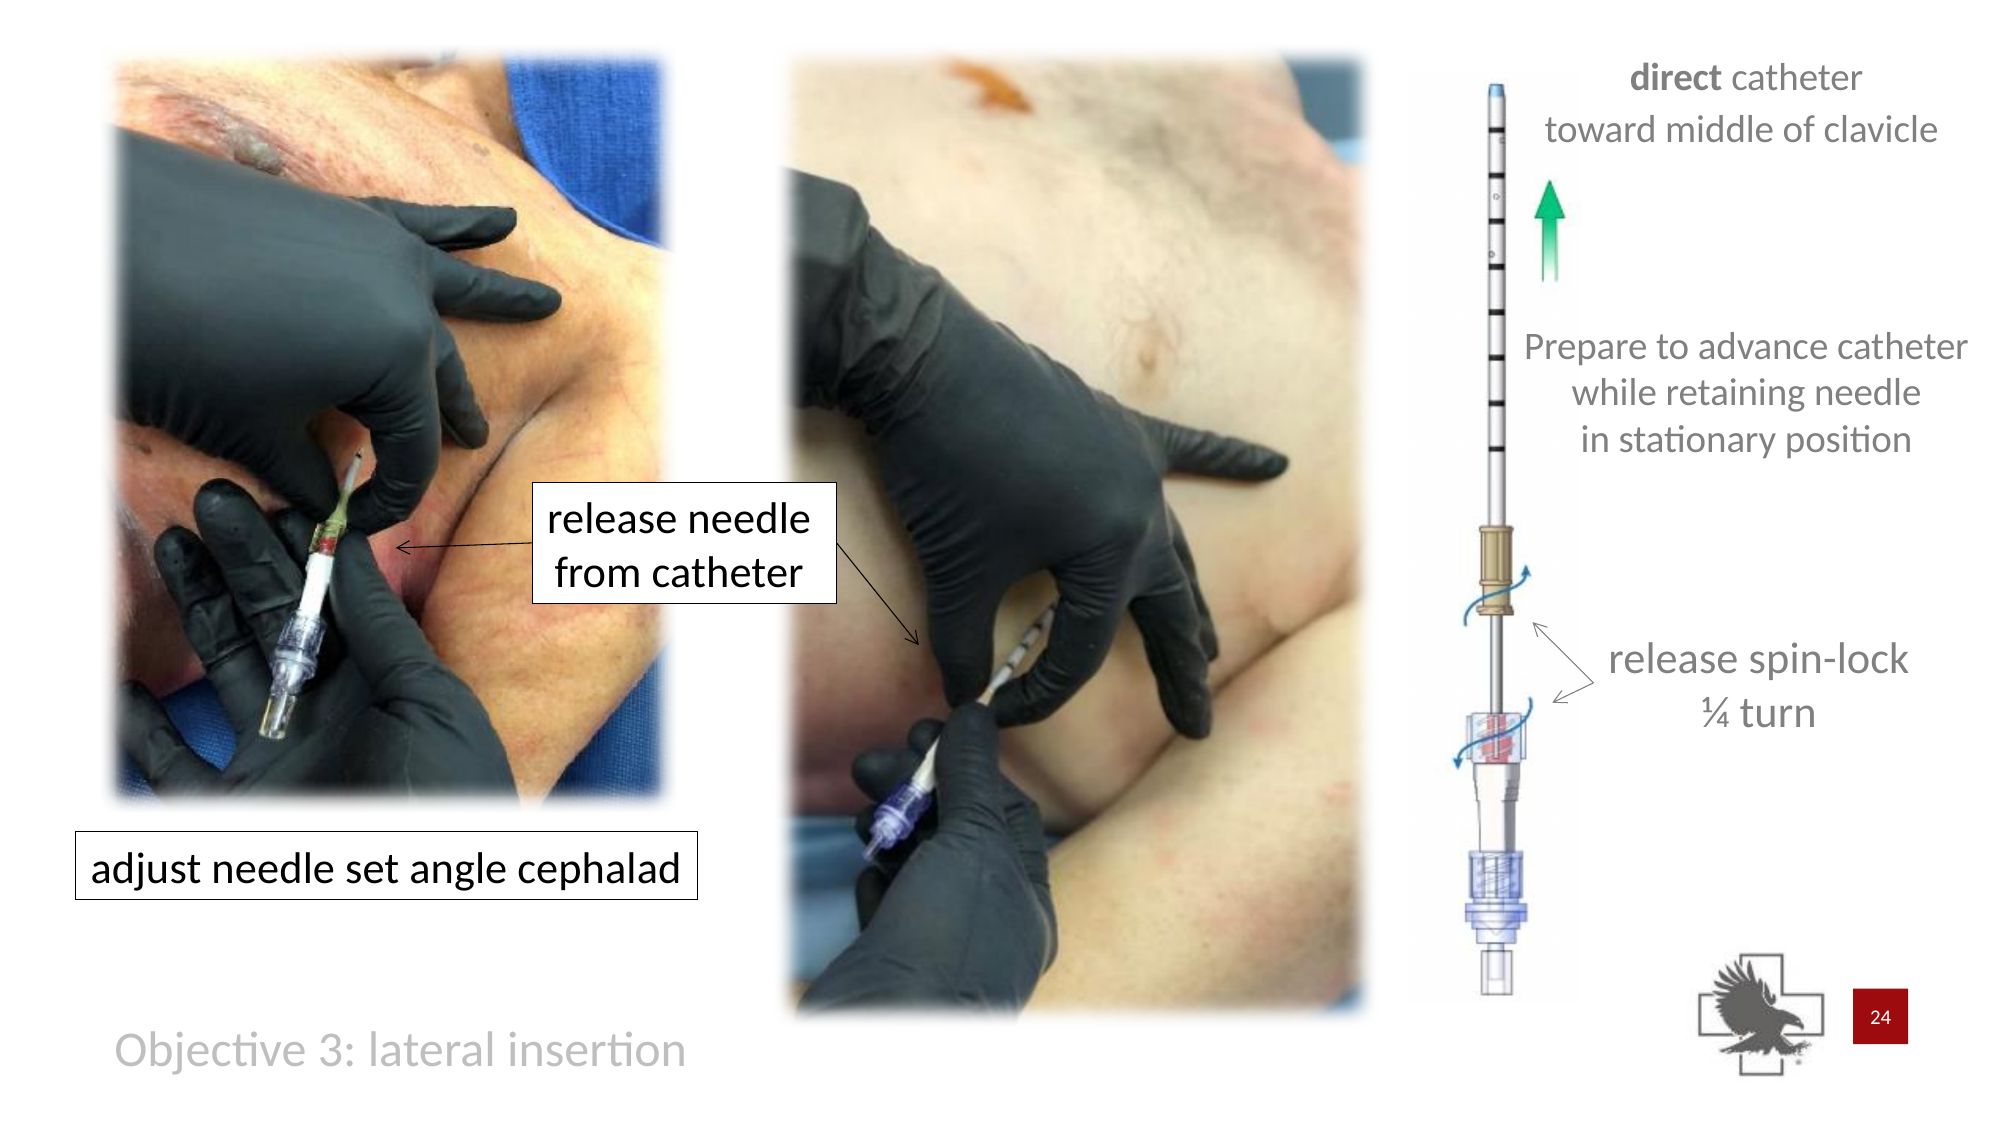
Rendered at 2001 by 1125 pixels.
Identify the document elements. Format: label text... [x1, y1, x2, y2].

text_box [395, 543, 531, 548]
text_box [837, 543, 919, 646]
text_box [1532, 622, 1592, 684]
text_box direct catheter toward middle of clavicle [1524, 43, 1969, 159]
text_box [1552, 683, 1593, 703]
text_box adjust needle set angle cephalad [75, 831, 698, 900]
text_box Prepare to advance catheter while retaining needle in stationary position [1509, 312, 1984, 468]
picture [1686, 939, 1842, 1089]
picture [774, 43, 1962, 1028]
picture [3, 73, 773, 785]
text_box Objective 3: lateral insertion [99, 1008, 734, 1084]
text_box release spin-lock ¼ turn [1593, 622, 1936, 744]
slide_number 24 [1853, 988, 1909, 1045]
